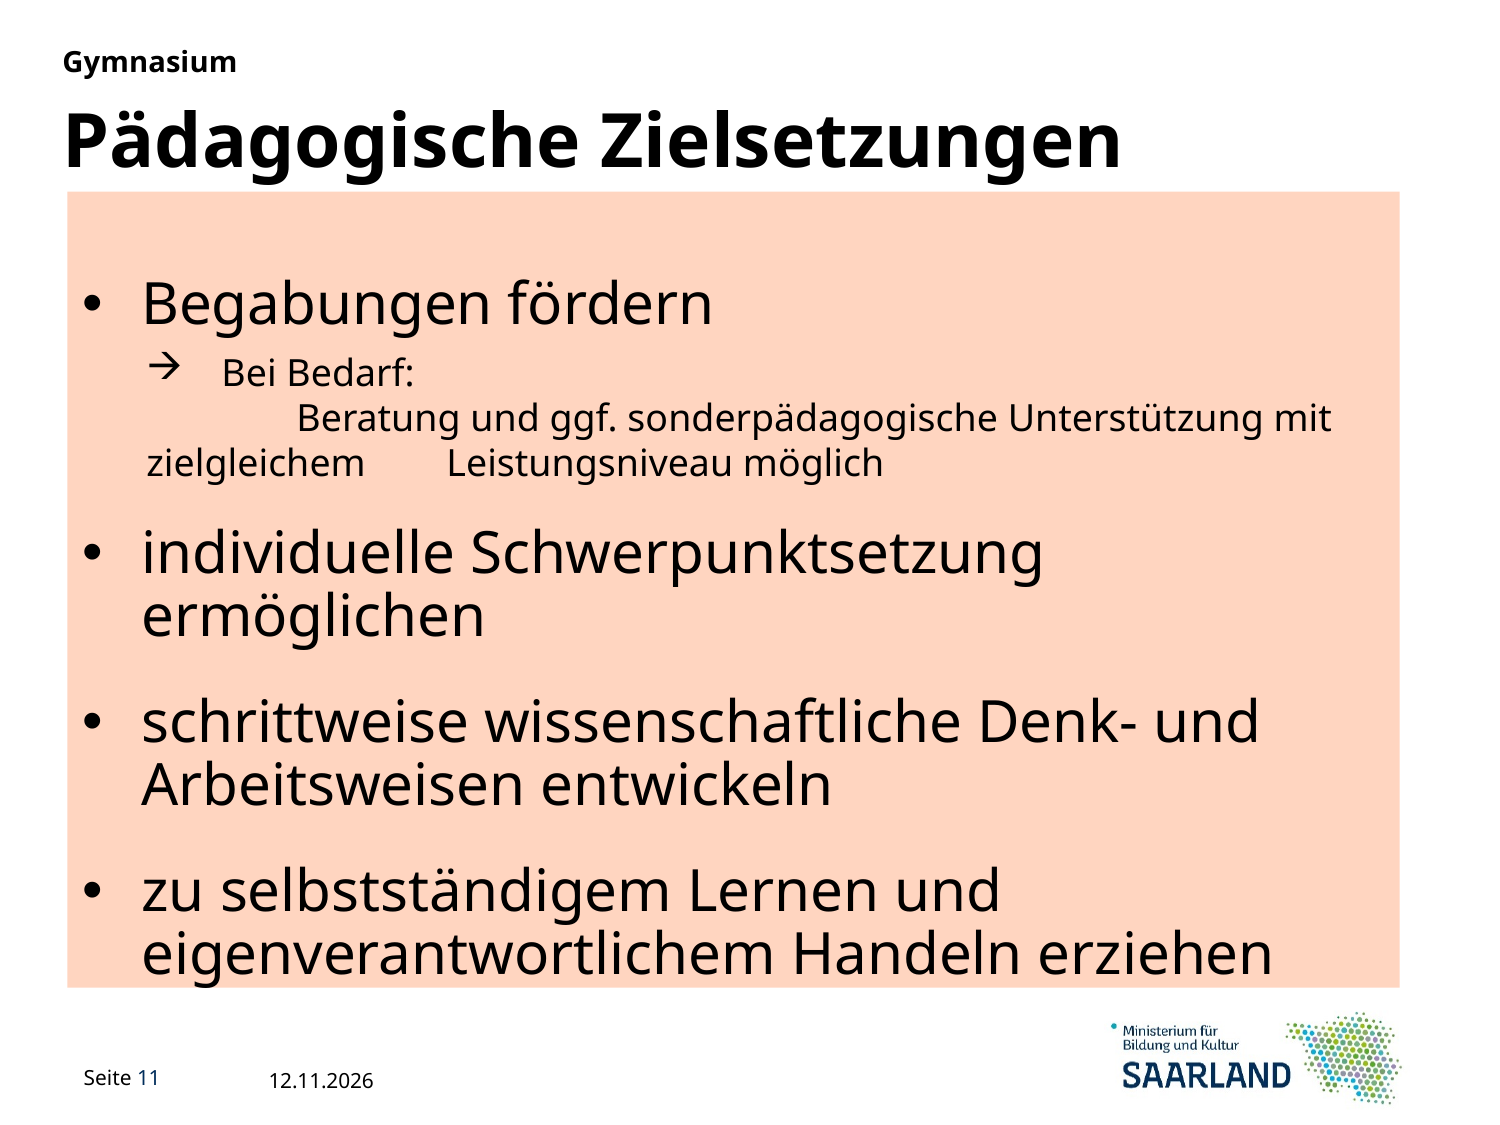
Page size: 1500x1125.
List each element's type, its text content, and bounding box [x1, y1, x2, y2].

text_box 17.11.2020 [253, 1060, 443, 1096]
text_box Begabungen fördern individuelle Schwerpunktsetzung ermöglichen schrittweise wissenschaftliche Denk- und Arbeitsweisen entwickeln zu selbstständigem Lernen und eigenverantwortlichem Handeln erziehen [67, 267, 1418, 995]
text_box Gymnasium Pädagogische Zielsetzungen [47, 35, 1140, 191]
text_box [67, 191, 1400, 267]
picture [1104, 999, 1414, 1125]
text_box Bei Bedarf: Beratung und ggf. sonderpädagogische Unterstützung mit zielgleichem Leistungsniveau möglich [131, 341, 1400, 491]
